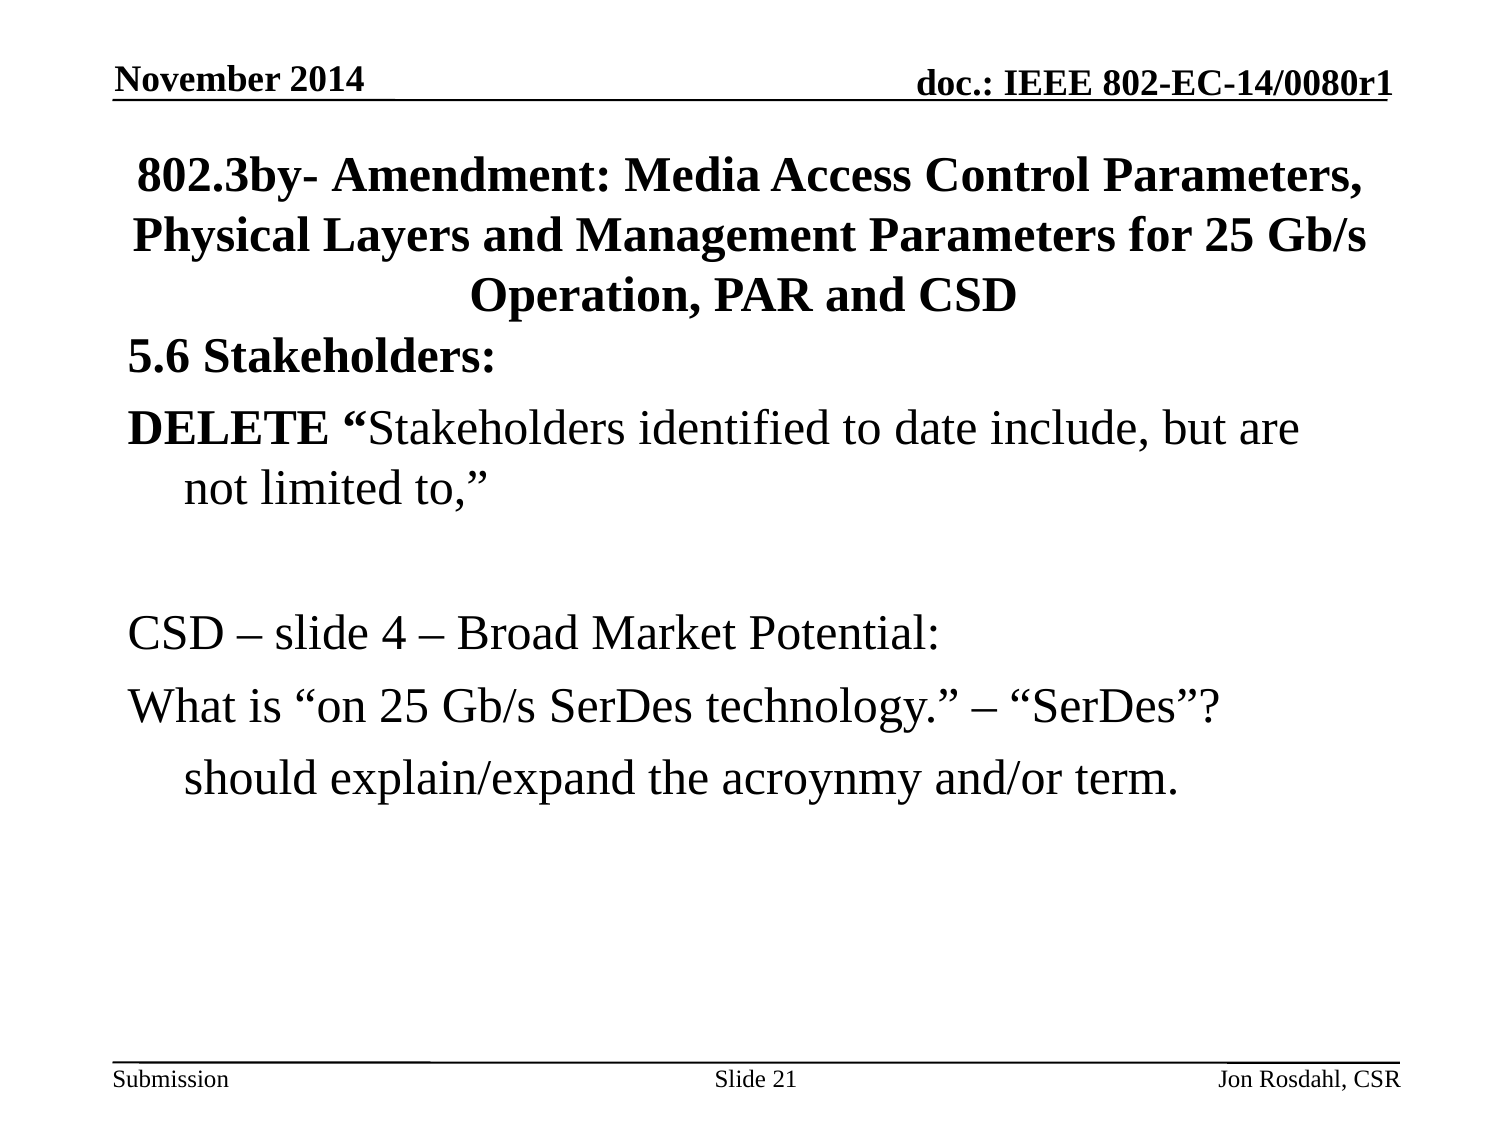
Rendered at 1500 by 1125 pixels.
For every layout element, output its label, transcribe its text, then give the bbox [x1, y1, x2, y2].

slide_number Slide 21 [712, 1061, 800, 1123]
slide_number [114, 54, 423, 100]
list 5.6 Stakeholders: DELETE “Stakeholders identified to date include, but are not limited to,” CSD – slide 4 – Broad Market Potential: What is “on 25 Gb/s SerDes technology.” – “SerDes”? should explain/expand the acroynmy and/or term. [112, 314, 1388, 1000]
title 802.3by- Amendment: Media Access Control Parameters, Physical Layers and Management Parameters for 25 Gb/s Operation, PAR and CSD [111, 125, 1389, 339]
footer Jon Rosdahl, CSR [878, 1061, 1402, 1093]
